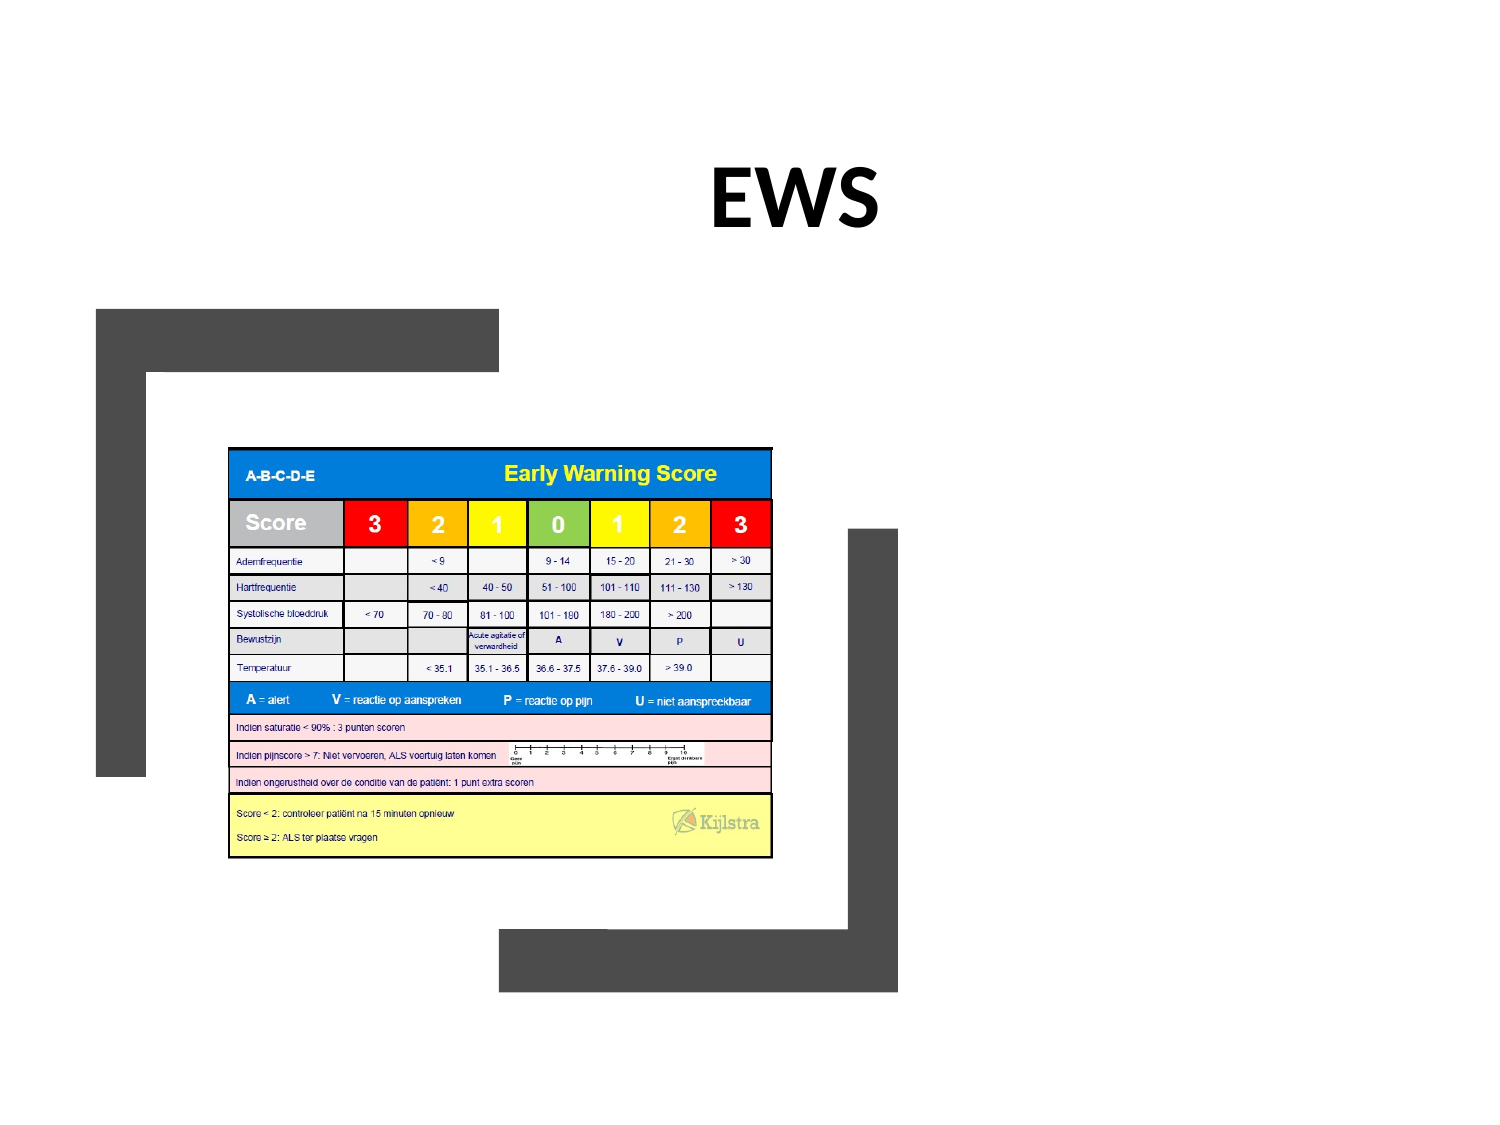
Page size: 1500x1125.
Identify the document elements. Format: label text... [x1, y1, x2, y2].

text_box [498, 528, 898, 993]
picture [186, 439, 811, 863]
text_box [95, 308, 499, 777]
title EWS [186, 84, 1404, 254]
